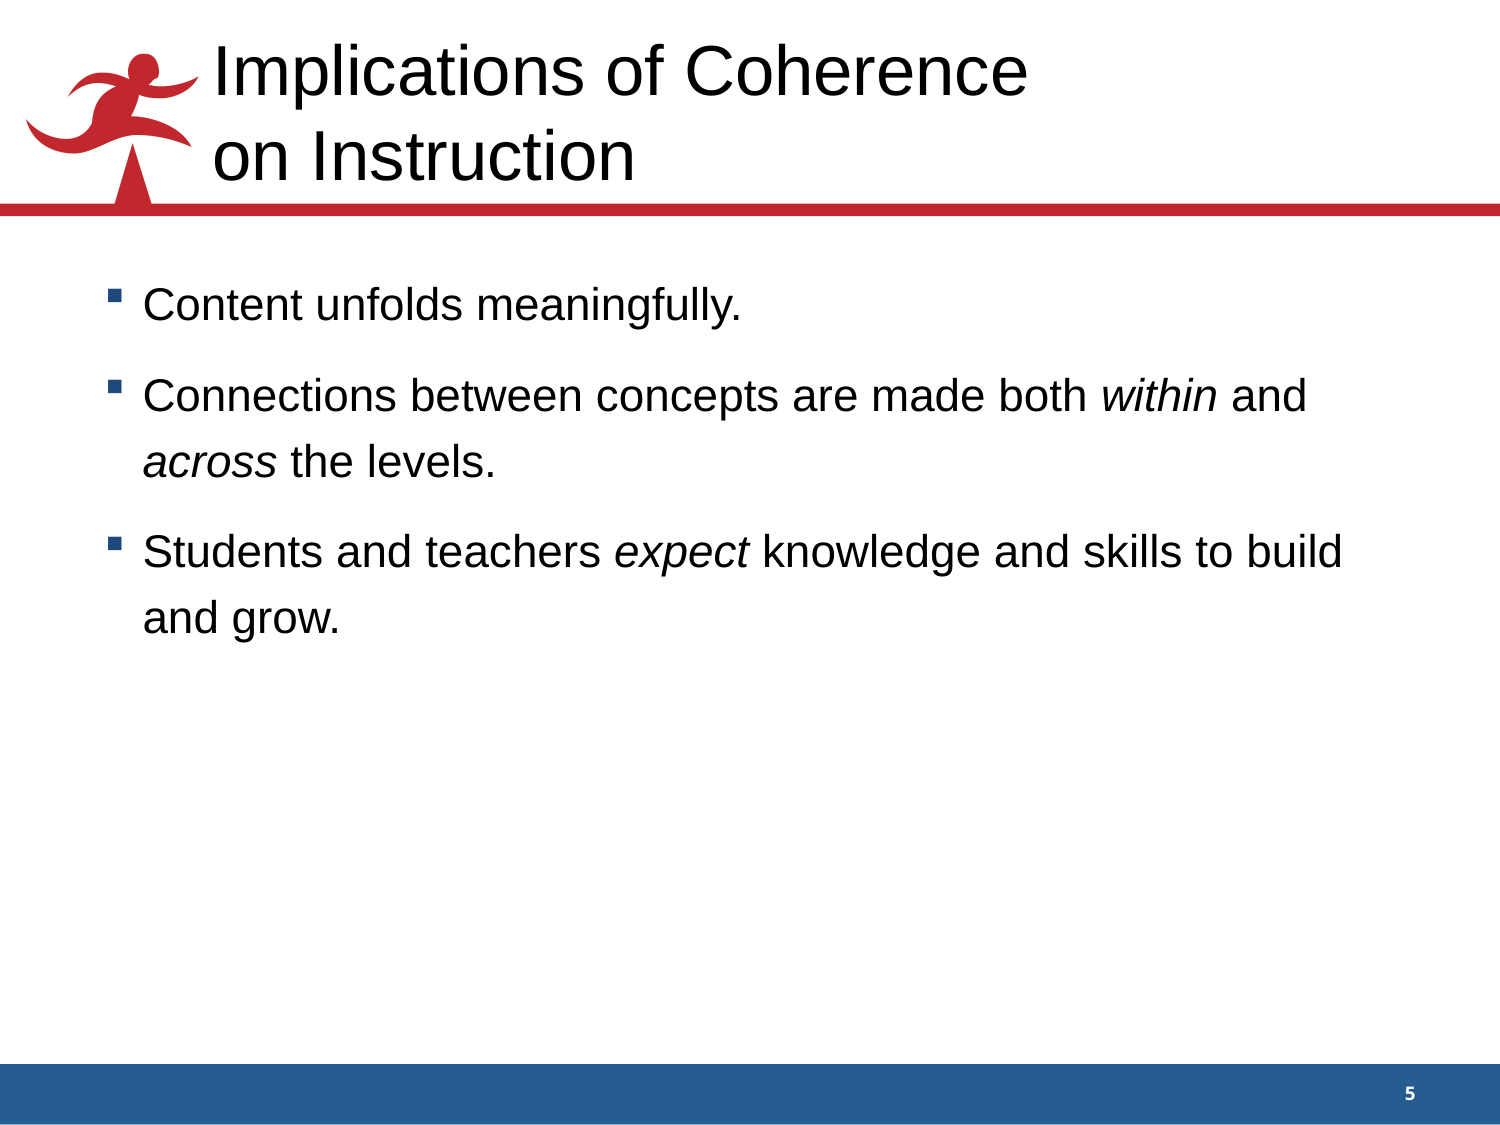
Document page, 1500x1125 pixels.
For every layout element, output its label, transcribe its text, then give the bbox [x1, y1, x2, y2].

picture [0, 0, 1500, 1125]
title Implications of Coherence on Instruction [197, 105, 1500, 202]
list Content unfolds meaningfully. Connections between concepts are made both within and across the levels. Students and teachers expect knowledge and skills to build and grow. [89, 256, 1400, 969]
